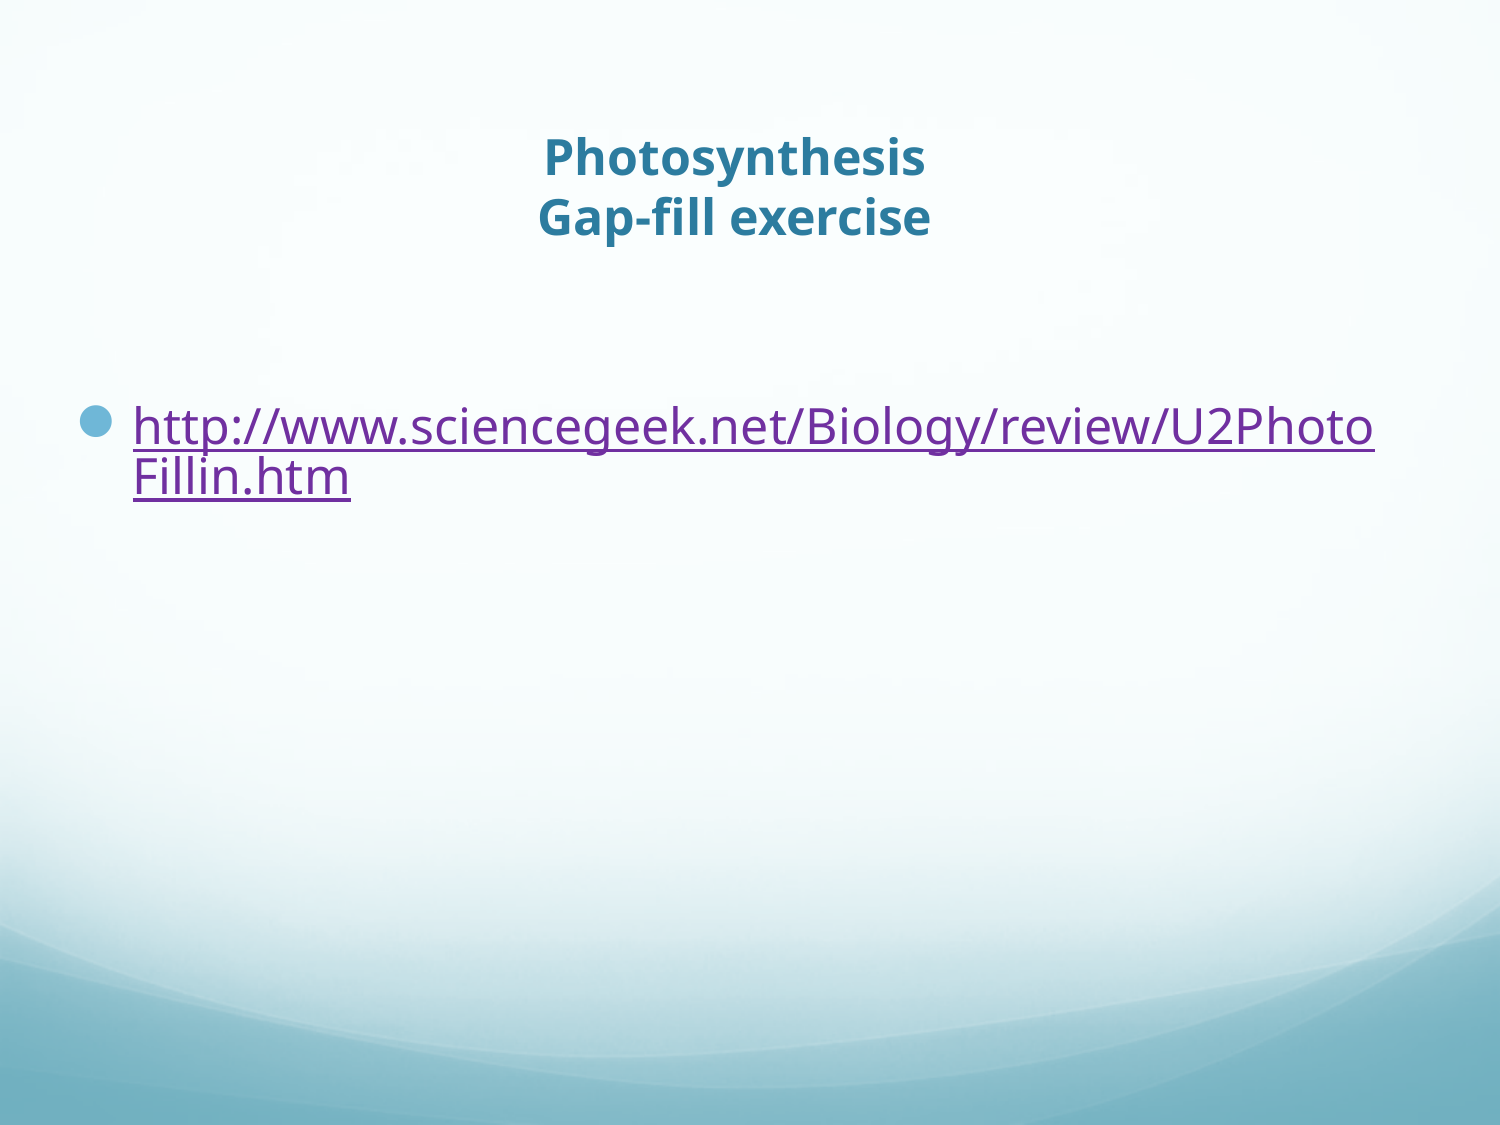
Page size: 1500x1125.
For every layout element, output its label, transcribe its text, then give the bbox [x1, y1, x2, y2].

list http://www.sciencegeek.net/Biology/review/U2PhotoFillin.htm [60, 386, 1410, 976]
title Photosynthesis Gap-fill exercise [60, 17, 1410, 359]
